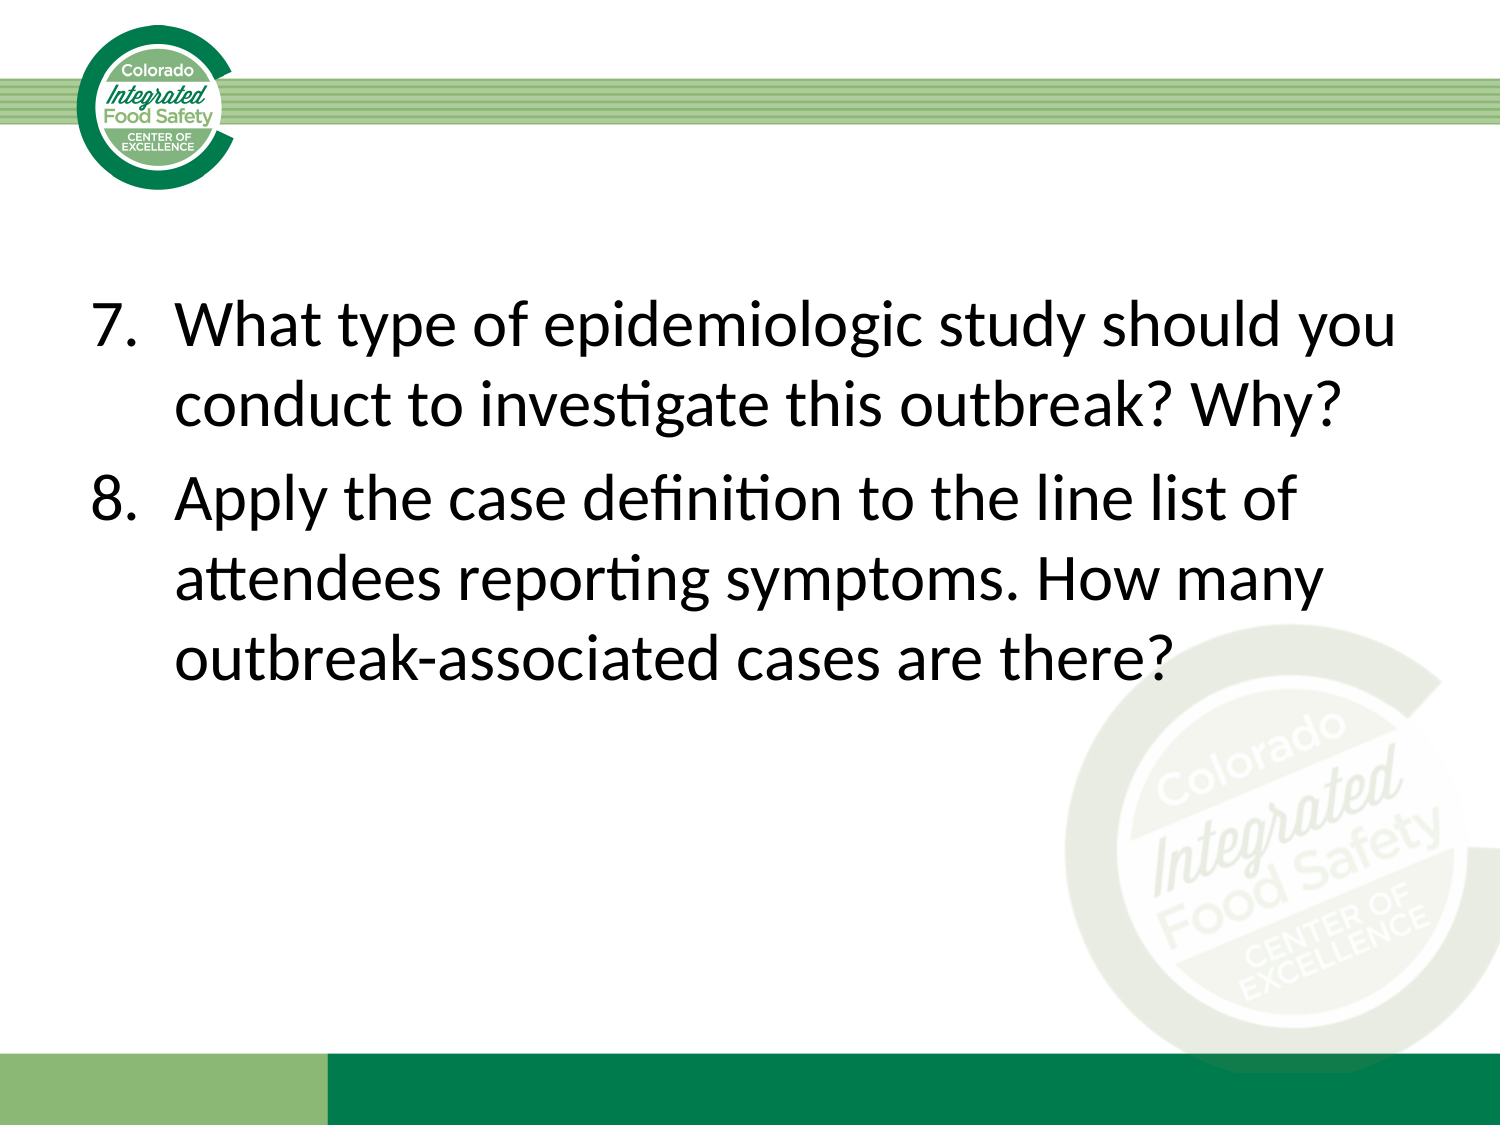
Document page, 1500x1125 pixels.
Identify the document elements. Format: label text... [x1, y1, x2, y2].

picture [0, 25, 1500, 1125]
list What type of epidemiologic study should you conduct to investigate this outbreak? Why? Apply the case definition to the line list of attendees reporting symptoms. How many outbreak-associated cases are there? [75, 272, 1466, 1001]
